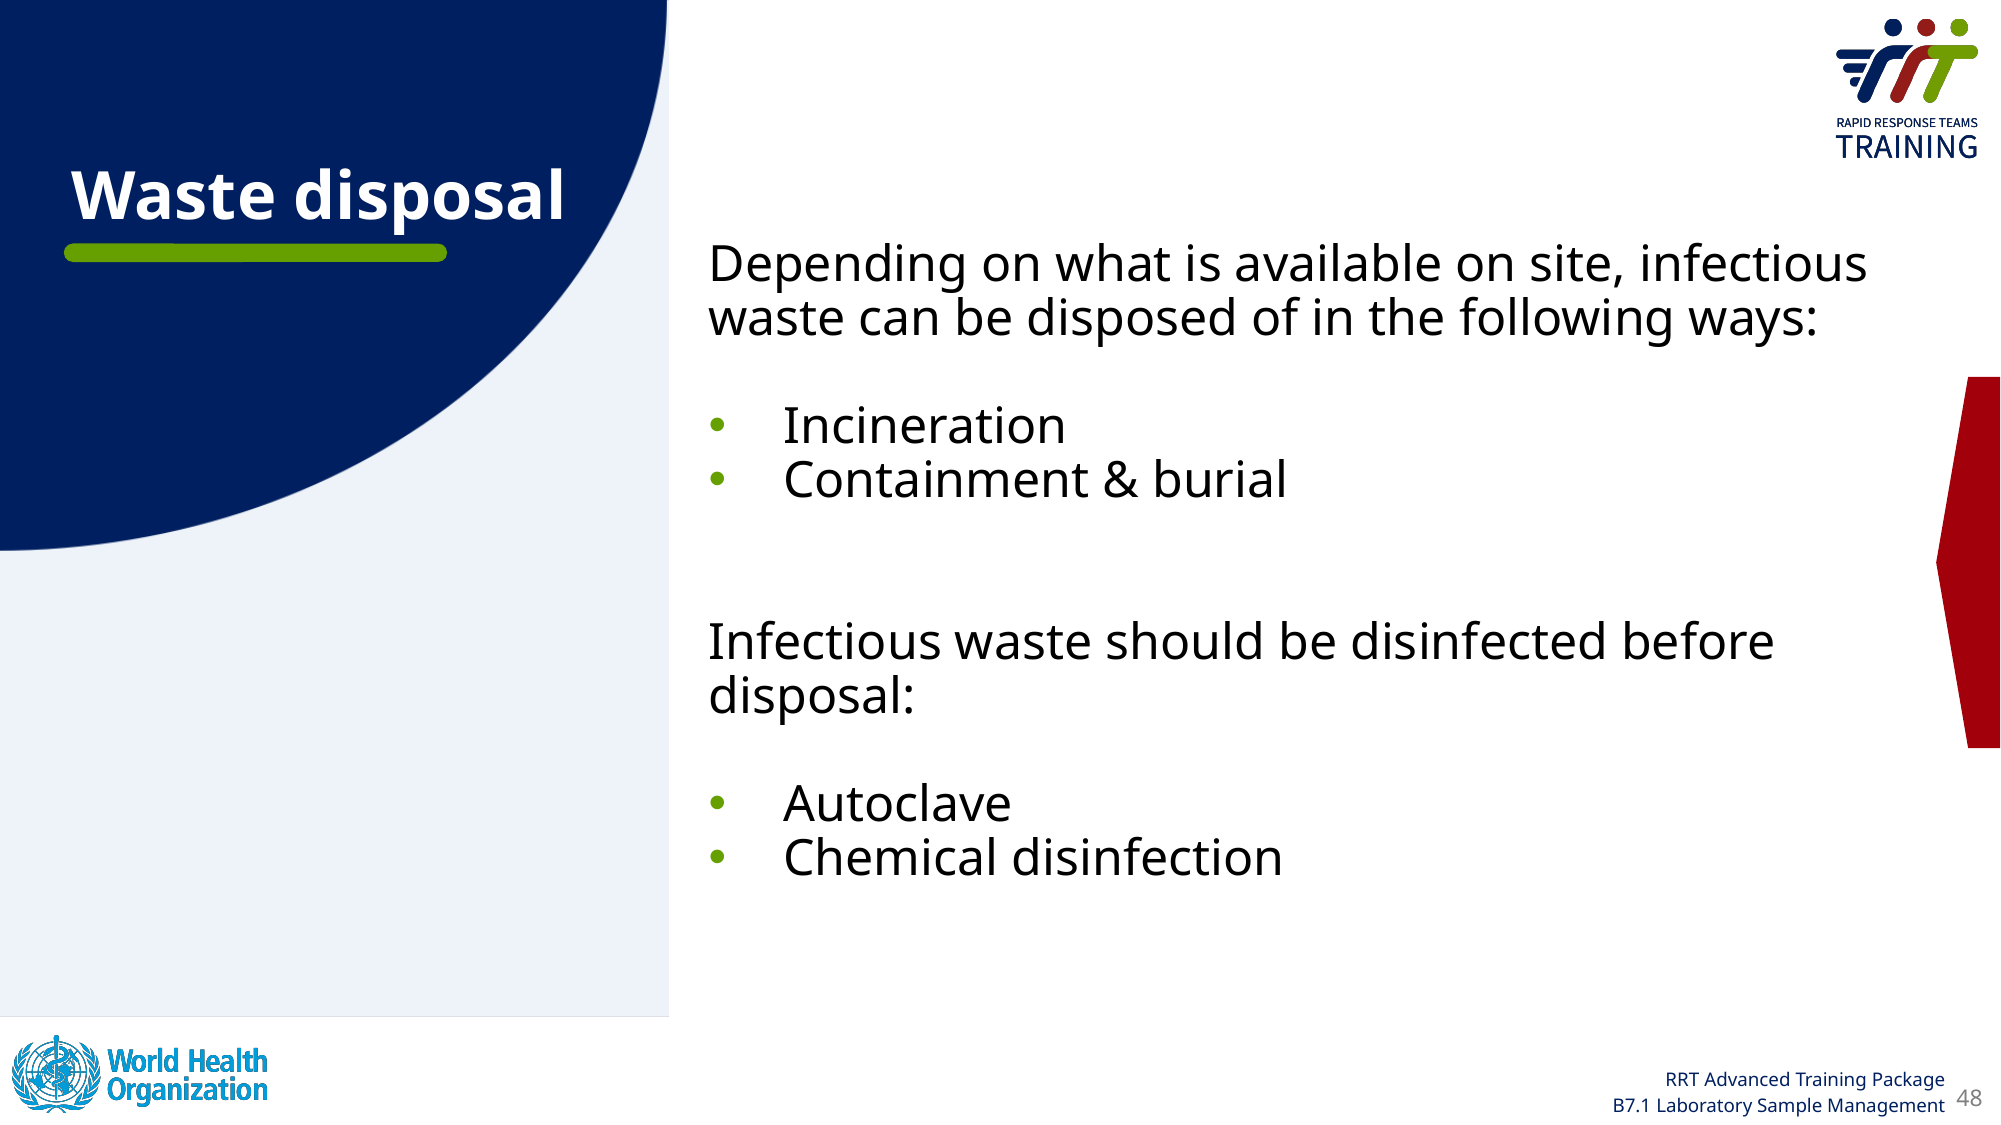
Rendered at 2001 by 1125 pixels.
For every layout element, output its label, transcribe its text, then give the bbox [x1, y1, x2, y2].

picture [30, 1083, 37, 1091]
picture [22, 1062, 26, 1077]
text_box Waste disposal [63, 145, 615, 240]
picture [46, 1056, 54, 1062]
picture [36, 1088, 78, 1105]
picture [59, 1035, 267, 1113]
picture [34, 1054, 43, 1078]
picture [24, 1054, 36, 1087]
picture [0, 0, 669, 1018]
list Depending on what is available on site, infectious waste can be disposed of in the following ways: Incineration Containment & burial Infectious waste should be disinfected before disposal: Autoclave Chemical disinfection [700, 245, 1937, 880]
picture [1835, 19, 1978, 167]
picture [12, 1083, 48, 1113]
picture [40, 1062, 47, 1070]
picture [50, 1108, 62, 1113]
picture [12, 1035, 54, 1068]
picture [71, 1053, 90, 1091]
